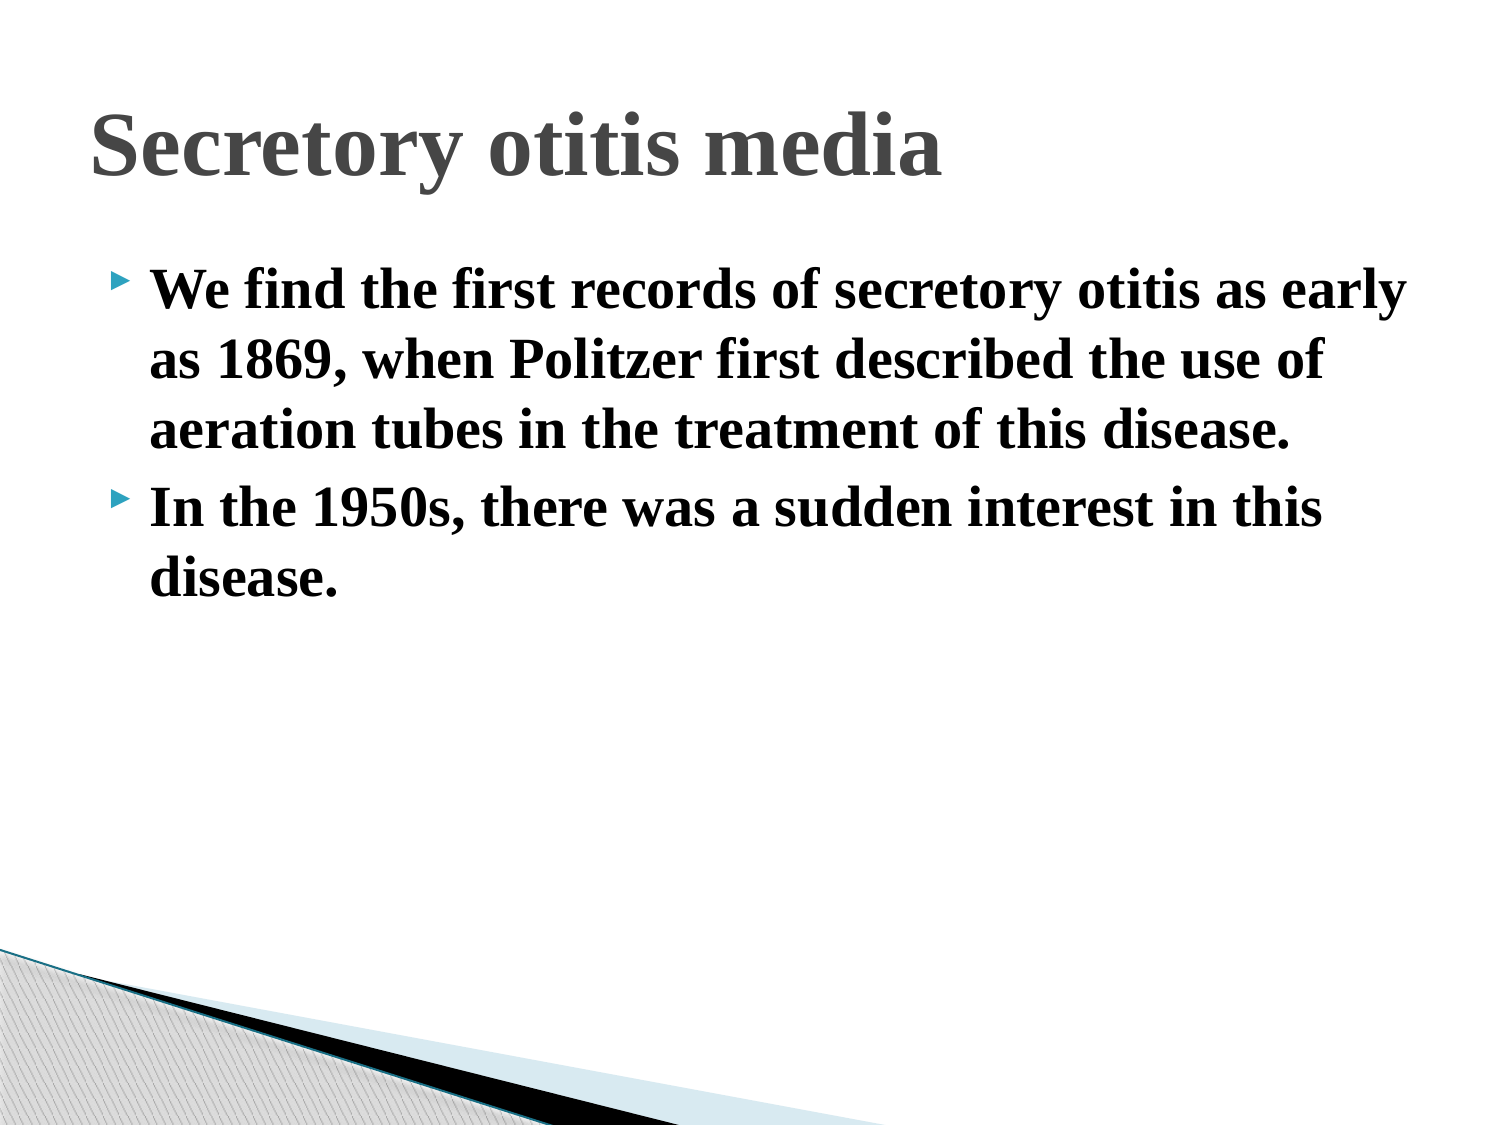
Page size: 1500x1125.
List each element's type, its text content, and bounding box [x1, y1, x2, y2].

list We find the first records of secretory otitis as early as 1869, when Politzer first described the use of aeration tubes in the treatment of this disease. In the 1950s, there was a sudden interest in this disease. [75, 243, 1425, 986]
title Secretory otitis media [75, 45, 1425, 233]
